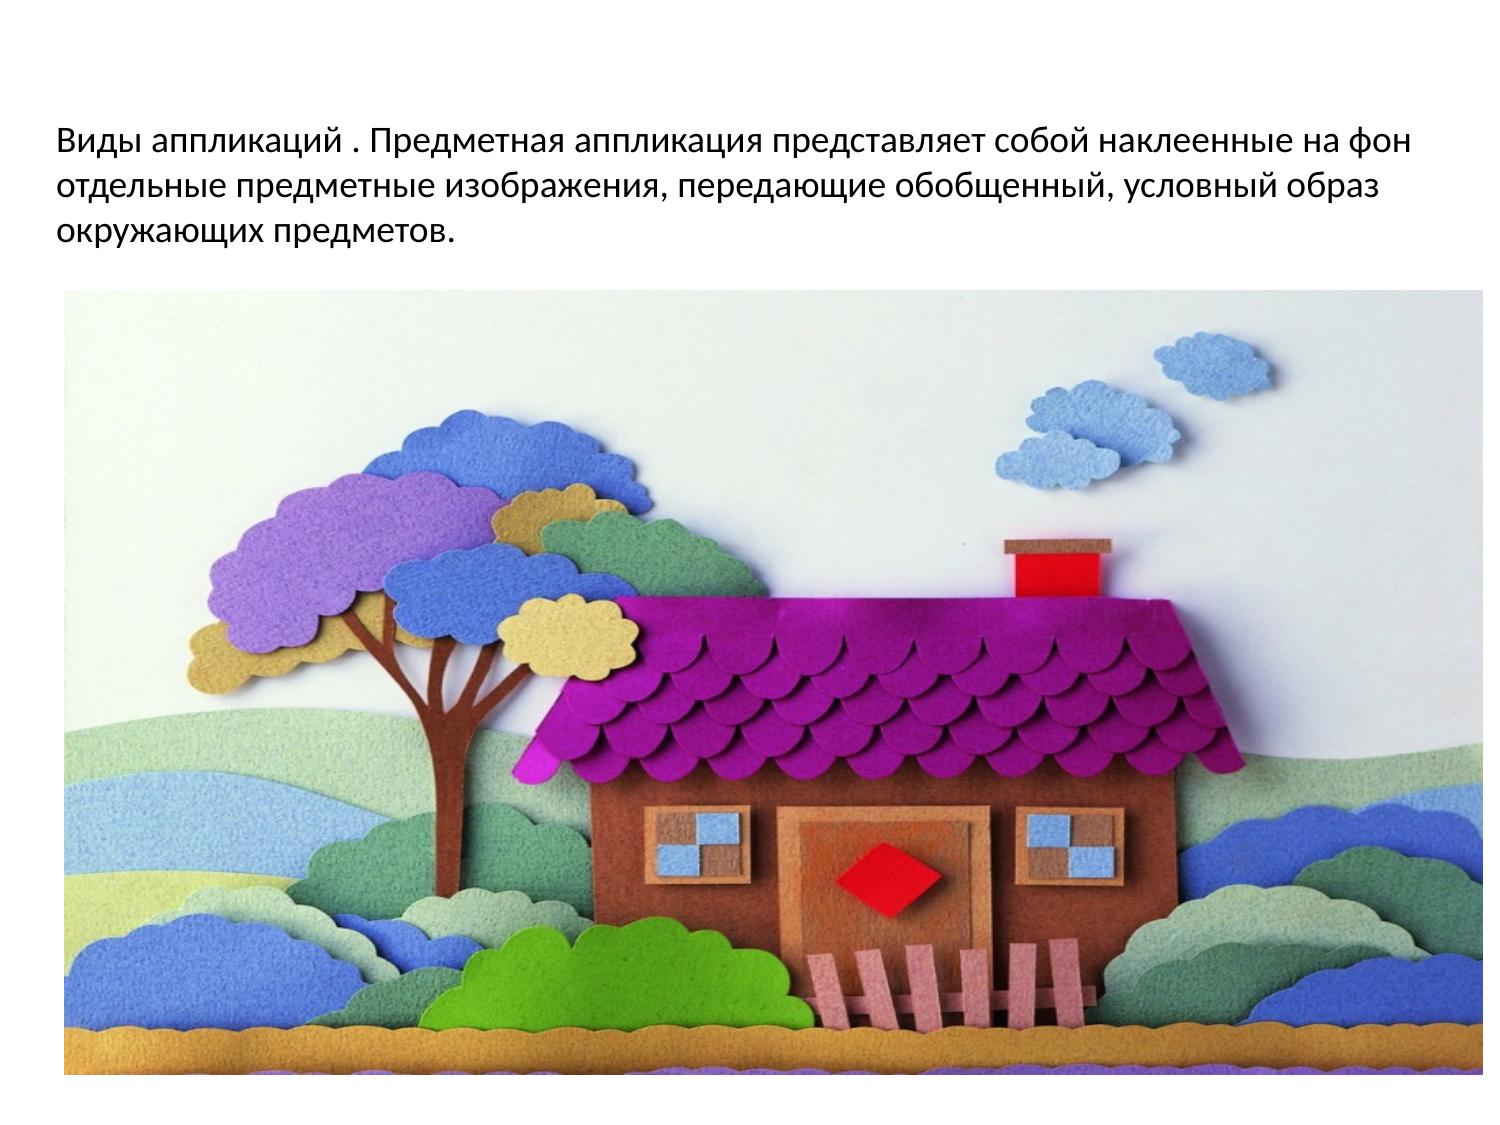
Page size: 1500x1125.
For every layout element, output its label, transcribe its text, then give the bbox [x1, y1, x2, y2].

text_box Виды аппликаций . Предметная аппликация представляет собой наклеенные на фон отдельные предметные изображения, передающие обобщенный, условный образ окружающих предметов. [41, 62, 1447, 258]
picture [64, 290, 1483, 1075]
